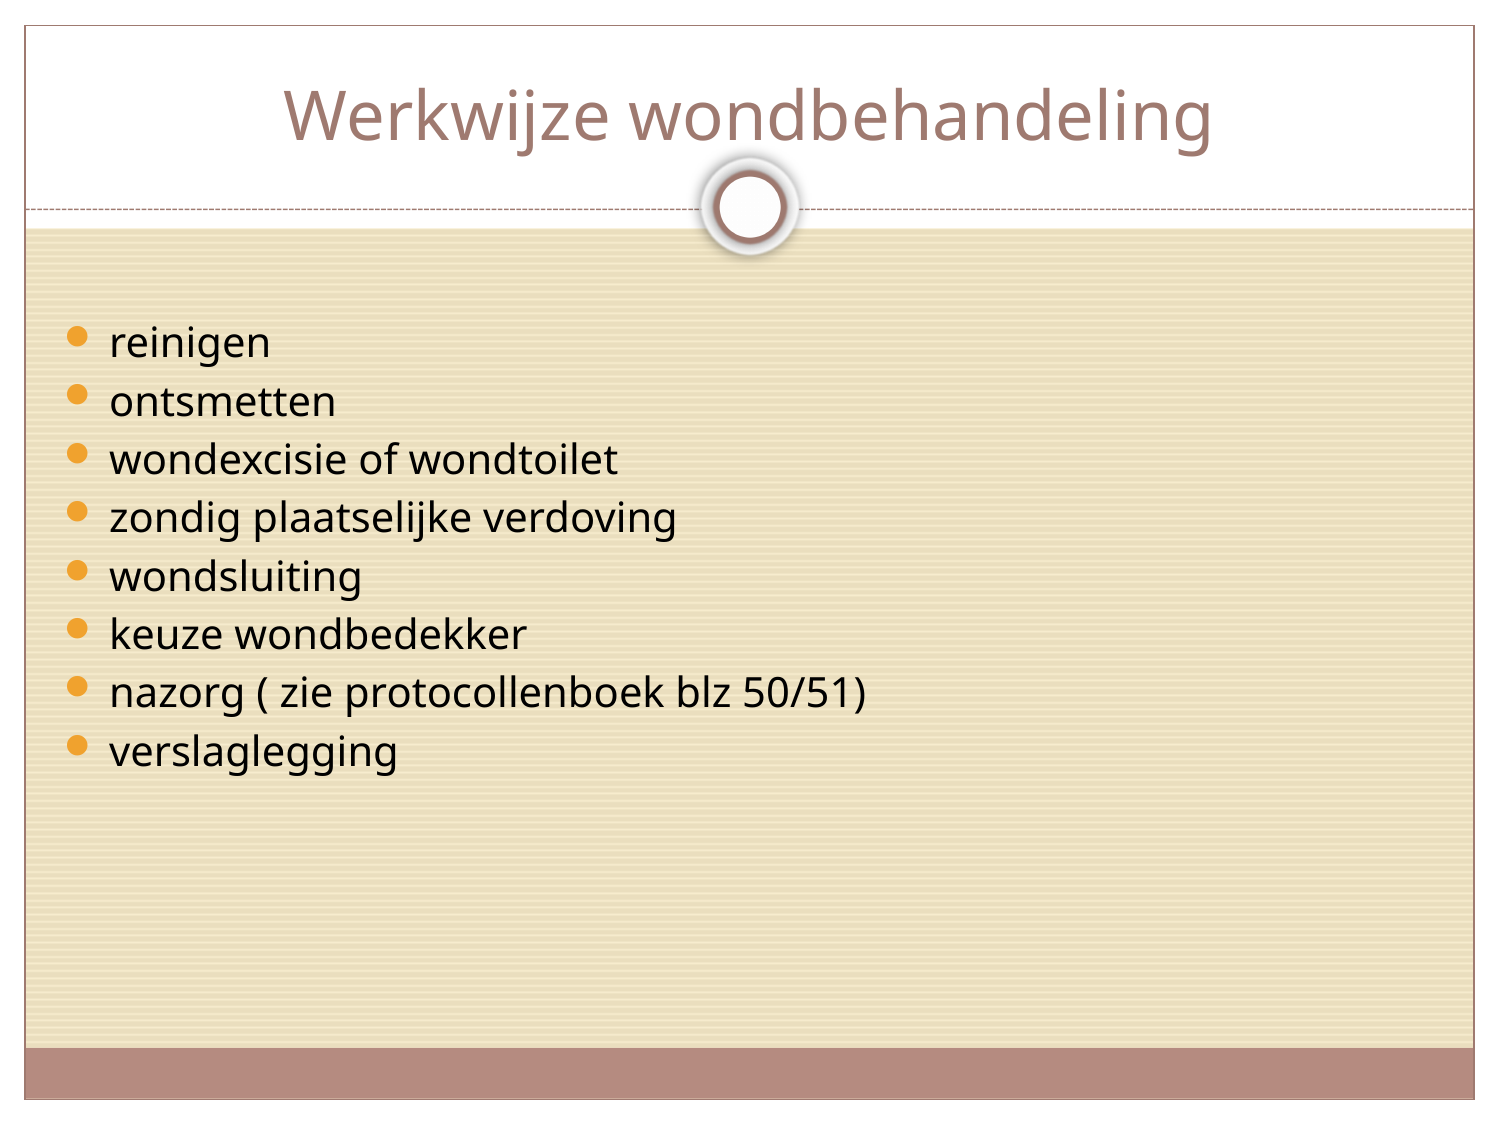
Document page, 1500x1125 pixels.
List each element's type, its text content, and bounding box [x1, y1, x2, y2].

list reinigen ontsmetten wondexcisie of wondtoilet zondig plaatselijke verdoving wondsluiting keuze wondbedekker nazorg ( zie protocollenboek blz 50/51) verslaglegging [49, 250, 1445, 1001]
title Werkwijze wondbehandeling [49, 37, 1450, 162]
